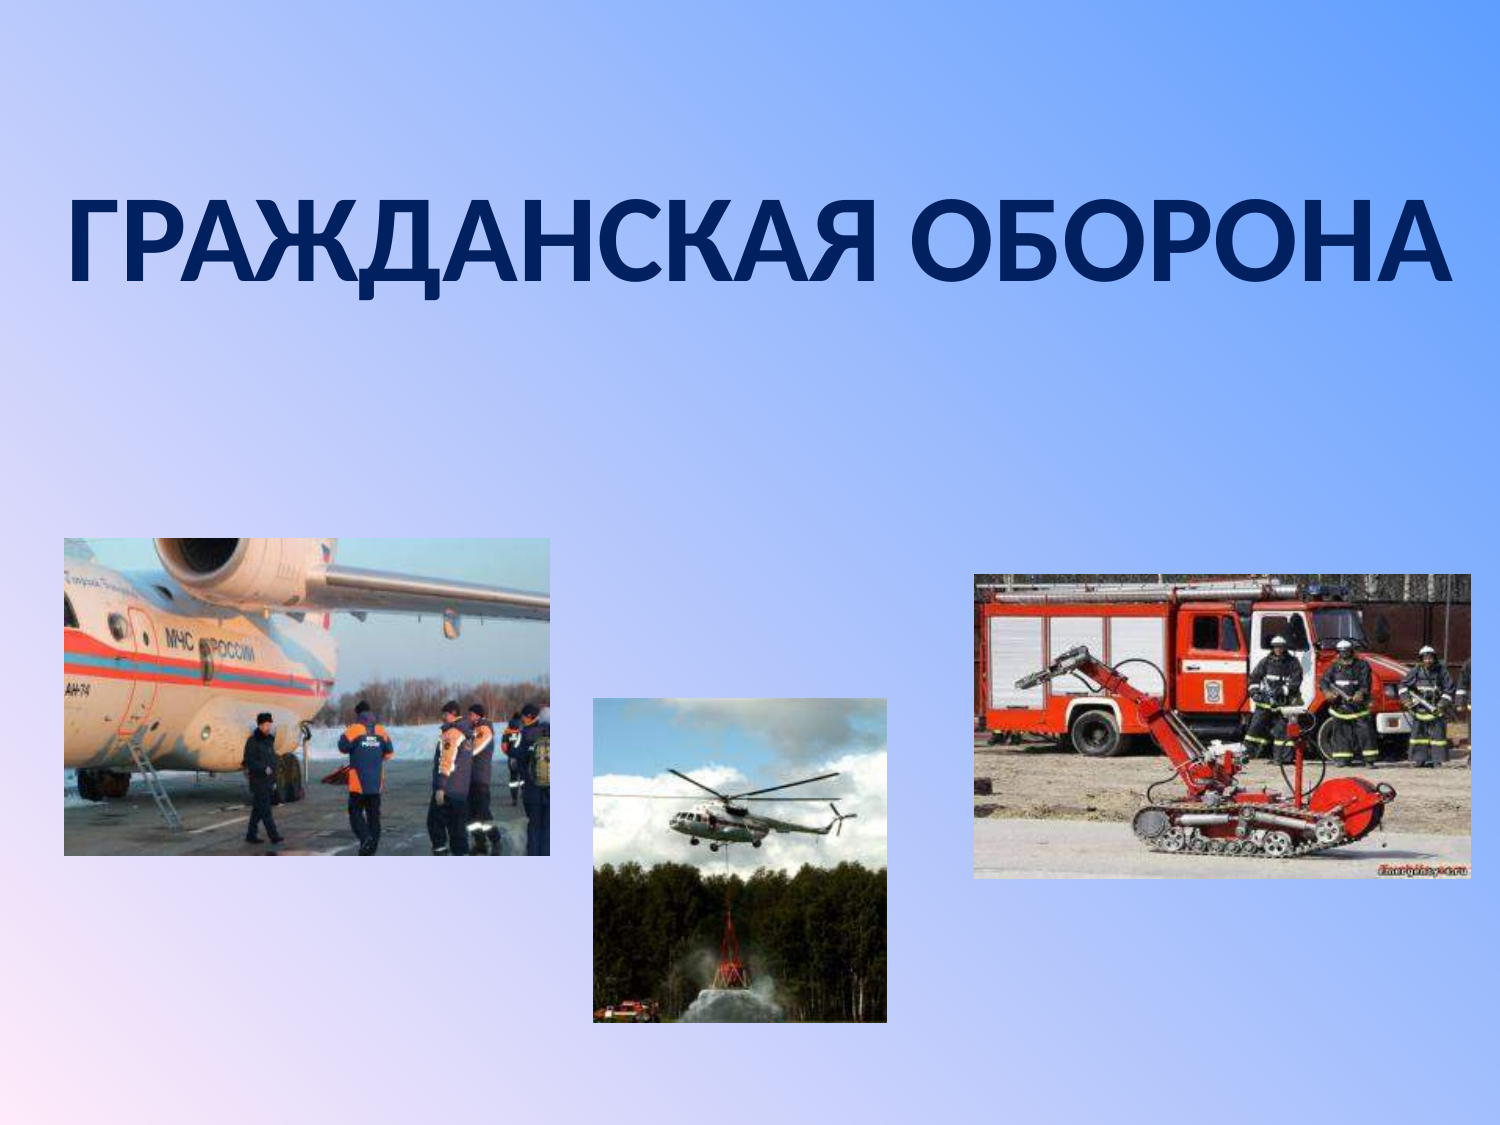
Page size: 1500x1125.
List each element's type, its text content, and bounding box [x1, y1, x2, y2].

picture [974, 574, 1471, 880]
picture [64, 538, 551, 856]
picture [593, 697, 887, 1023]
title ГРАЖДАНСКАЯ ОБОРОНА [45, 137, 1475, 325]
